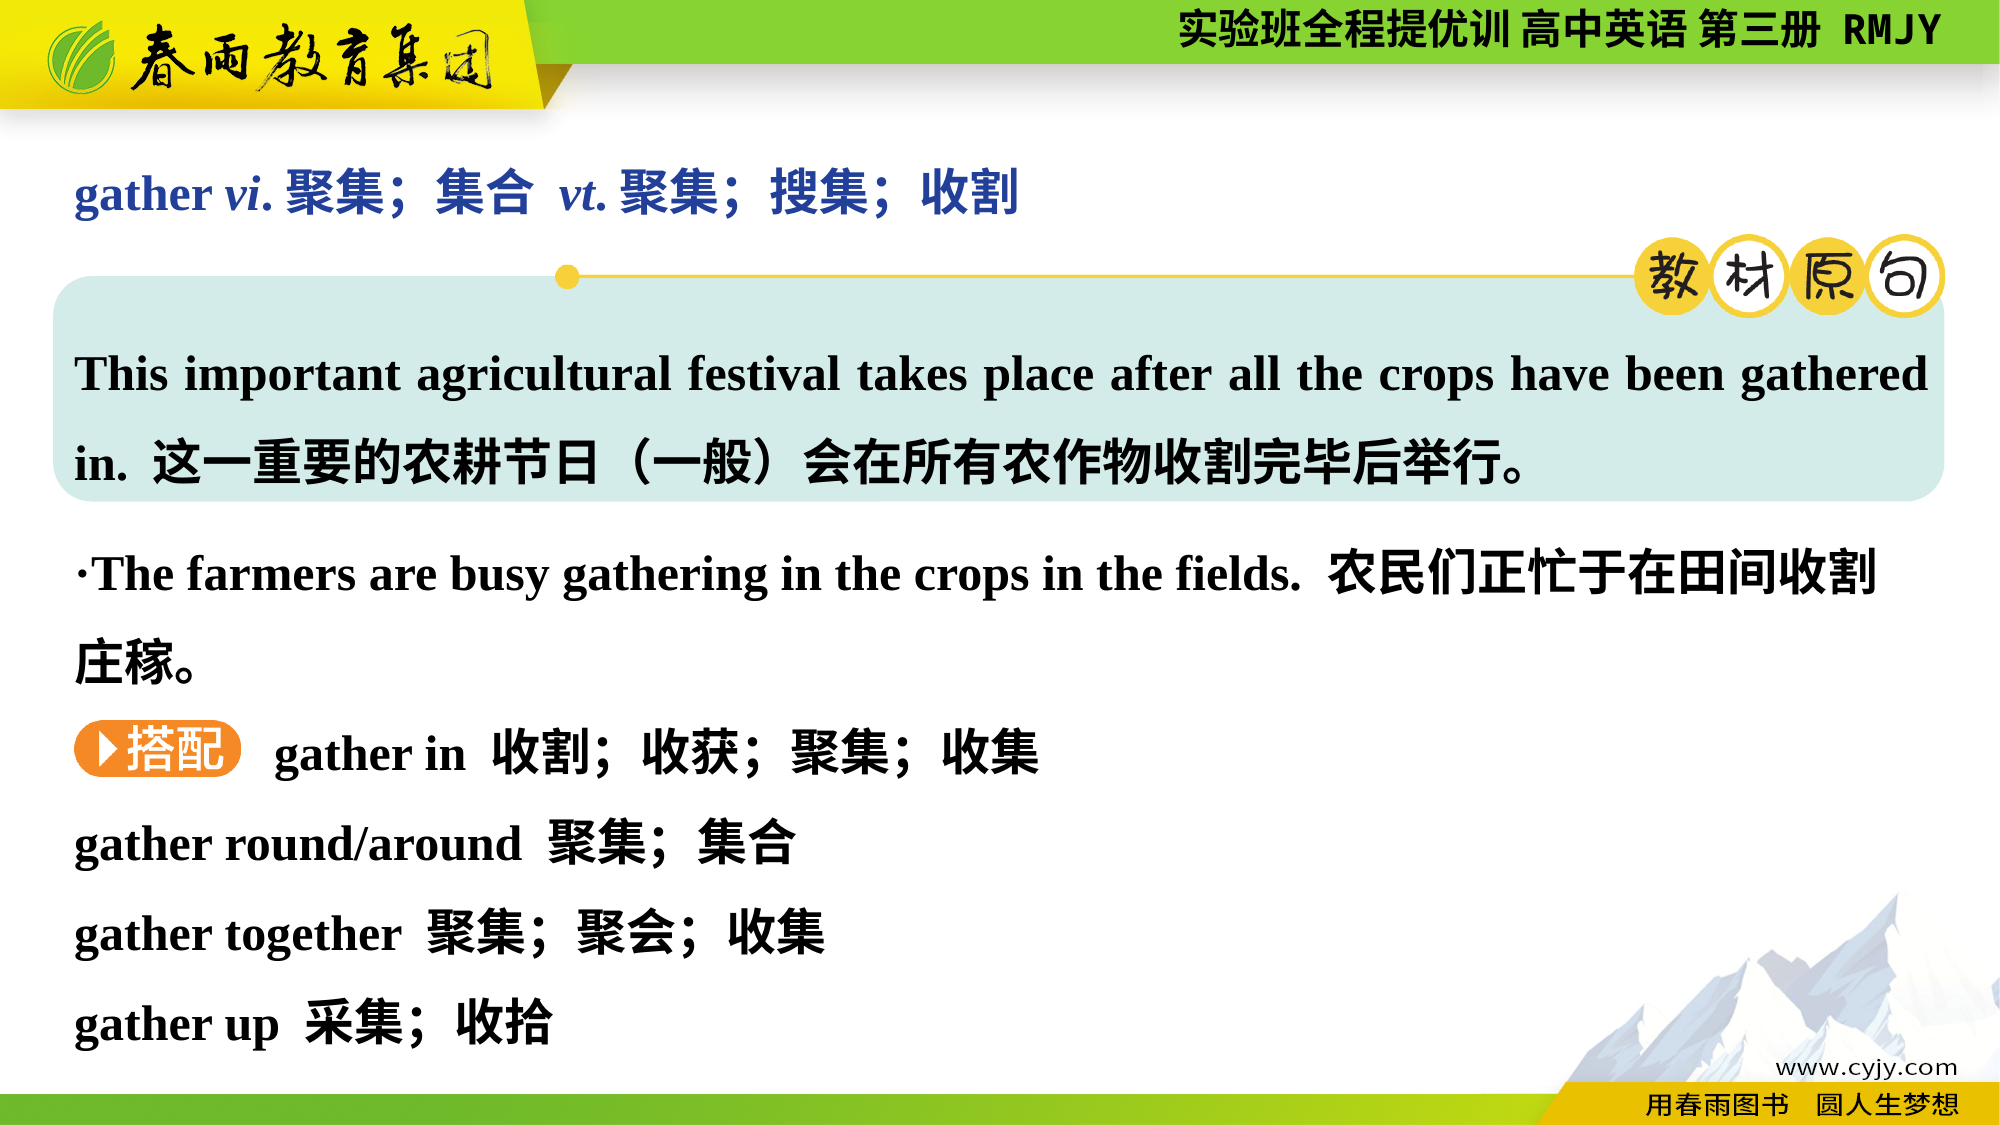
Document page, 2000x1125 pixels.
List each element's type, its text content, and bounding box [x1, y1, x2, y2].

text_box ·The farmers are busy gathering in the crops in the fields. 农民们正忙于在田间收割 庄稼。 gather in 收割；收获；聚集；收集 gather round/around 聚集；集合 gather together 聚集；聚会；收集 gather up 采集；收拾 [59, 503, 1944, 1059]
list gather vi.聚集；集合 vt.聚集；搜集；收割 [59, 122, 1944, 217]
picture [0, 0, 2000, 1125]
text_box [54, 277, 550, 480]
text_box This important agricultural festival takes place after all the crops have been gathered in. 这一重要的农耕节日（一般）会在所有农作物收割完毕后举行。 [59, 302, 1944, 498]
